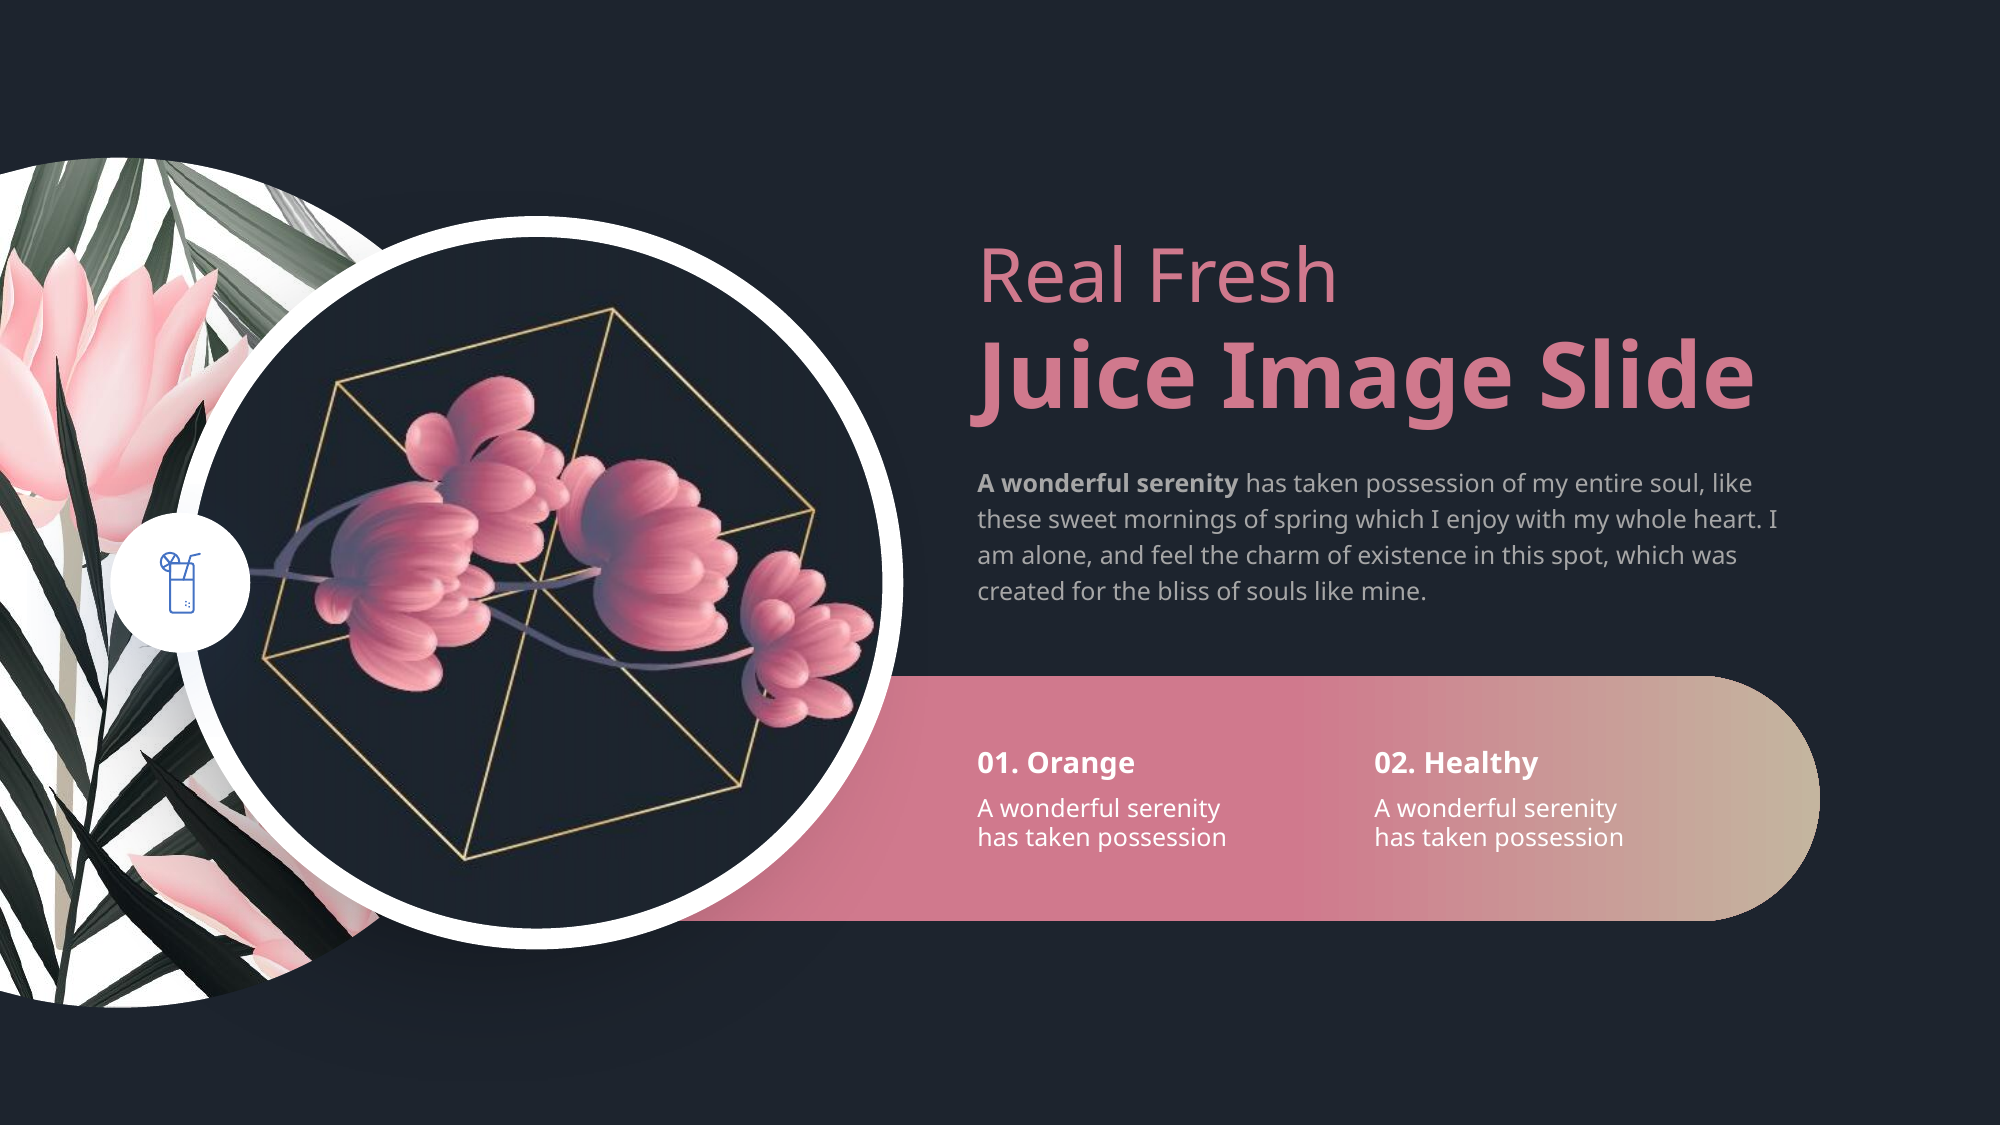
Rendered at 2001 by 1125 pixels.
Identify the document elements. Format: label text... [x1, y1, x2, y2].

text_box [0, 156, 351, 1009]
text_box [893, 674, 1821, 923]
text_box A wonderful serenity has taken possession of my entire soul, like these sweet mornings of spring which I enjoy with my whole heart. I am alone, and feel the charm of existence in this spot, which was created for the bliss of souls like mine. [962, 453, 1797, 613]
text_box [962, 736, 1268, 861]
text_box Real Fresh Juice Image Slide [962, 219, 1820, 435]
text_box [110, 512, 251, 653]
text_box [1359, 736, 1665, 861]
picture [180, 226, 893, 939]
